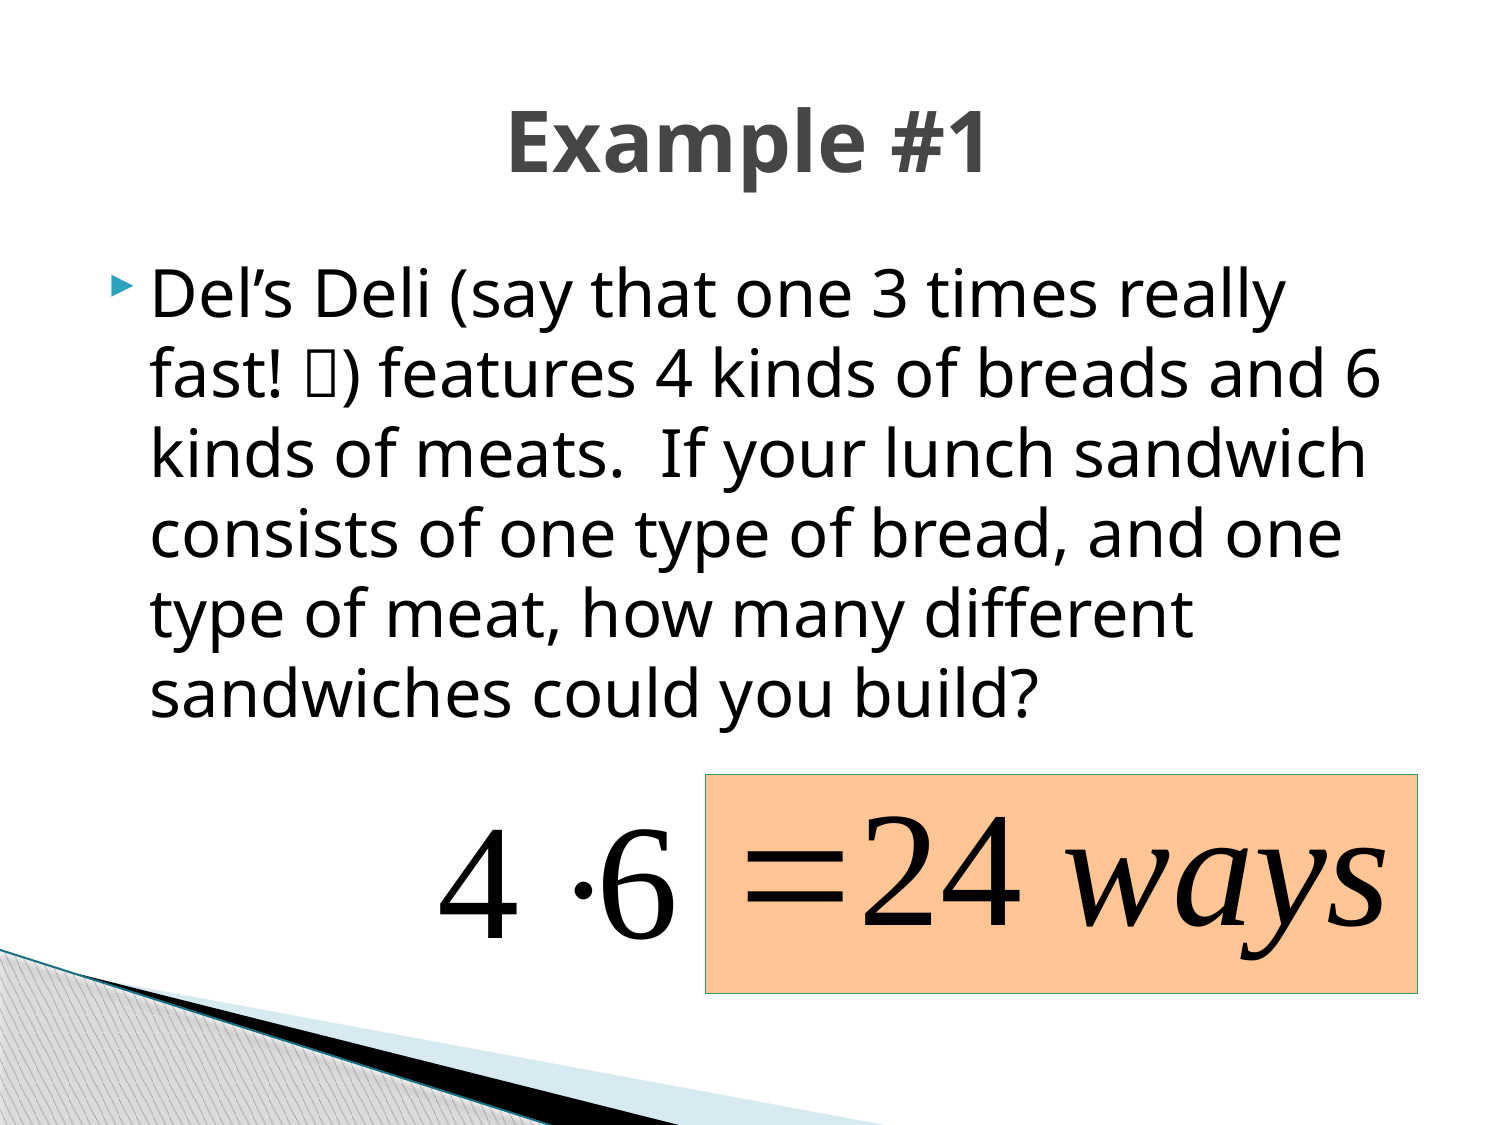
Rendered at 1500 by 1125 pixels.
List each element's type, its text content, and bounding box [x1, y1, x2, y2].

list Del’s Deli (say that one 3 times really fast! ) features 4 kinds of breads and 6 kinds of meats. If your lunch sandwich consists of one type of bread, and one type of meat, how many different sandwiches could you build? [75, 243, 1425, 986]
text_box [412, 787, 699, 980]
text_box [705, 774, 1418, 995]
title Example #1 [75, 45, 1425, 233]
